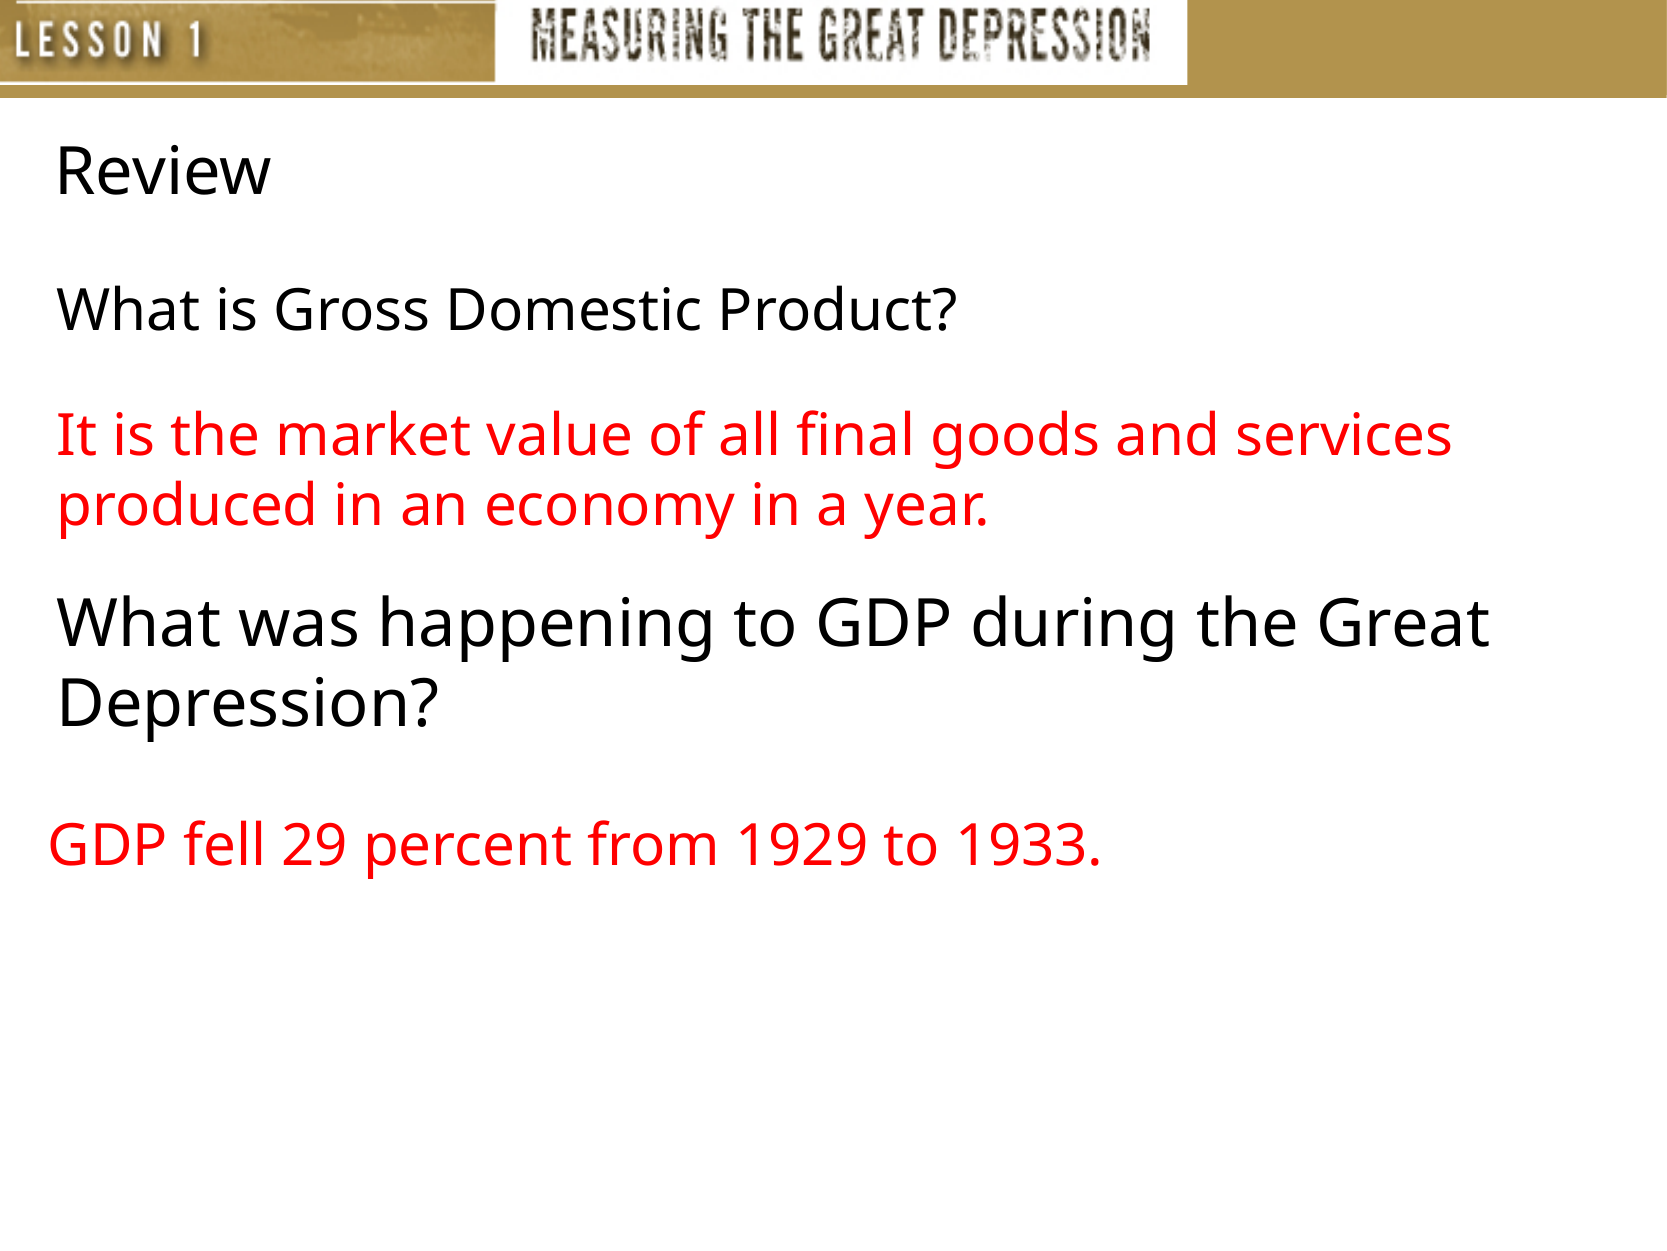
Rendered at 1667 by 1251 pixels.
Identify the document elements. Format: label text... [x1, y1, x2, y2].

text_box It is the market value of all final goods and services produced in an economy in a year. [41, 389, 1596, 545]
text_box Review [39, 120, 311, 216]
text_box What was happening to GDP during the Great Depression? [41, 572, 1542, 748]
text_box GDP fell 29 percent from 1929 to 1933. [33, 800, 1465, 885]
picture [0, 0, 1188, 85]
text_box What is Gross Domestic Product? [41, 264, 1309, 350]
